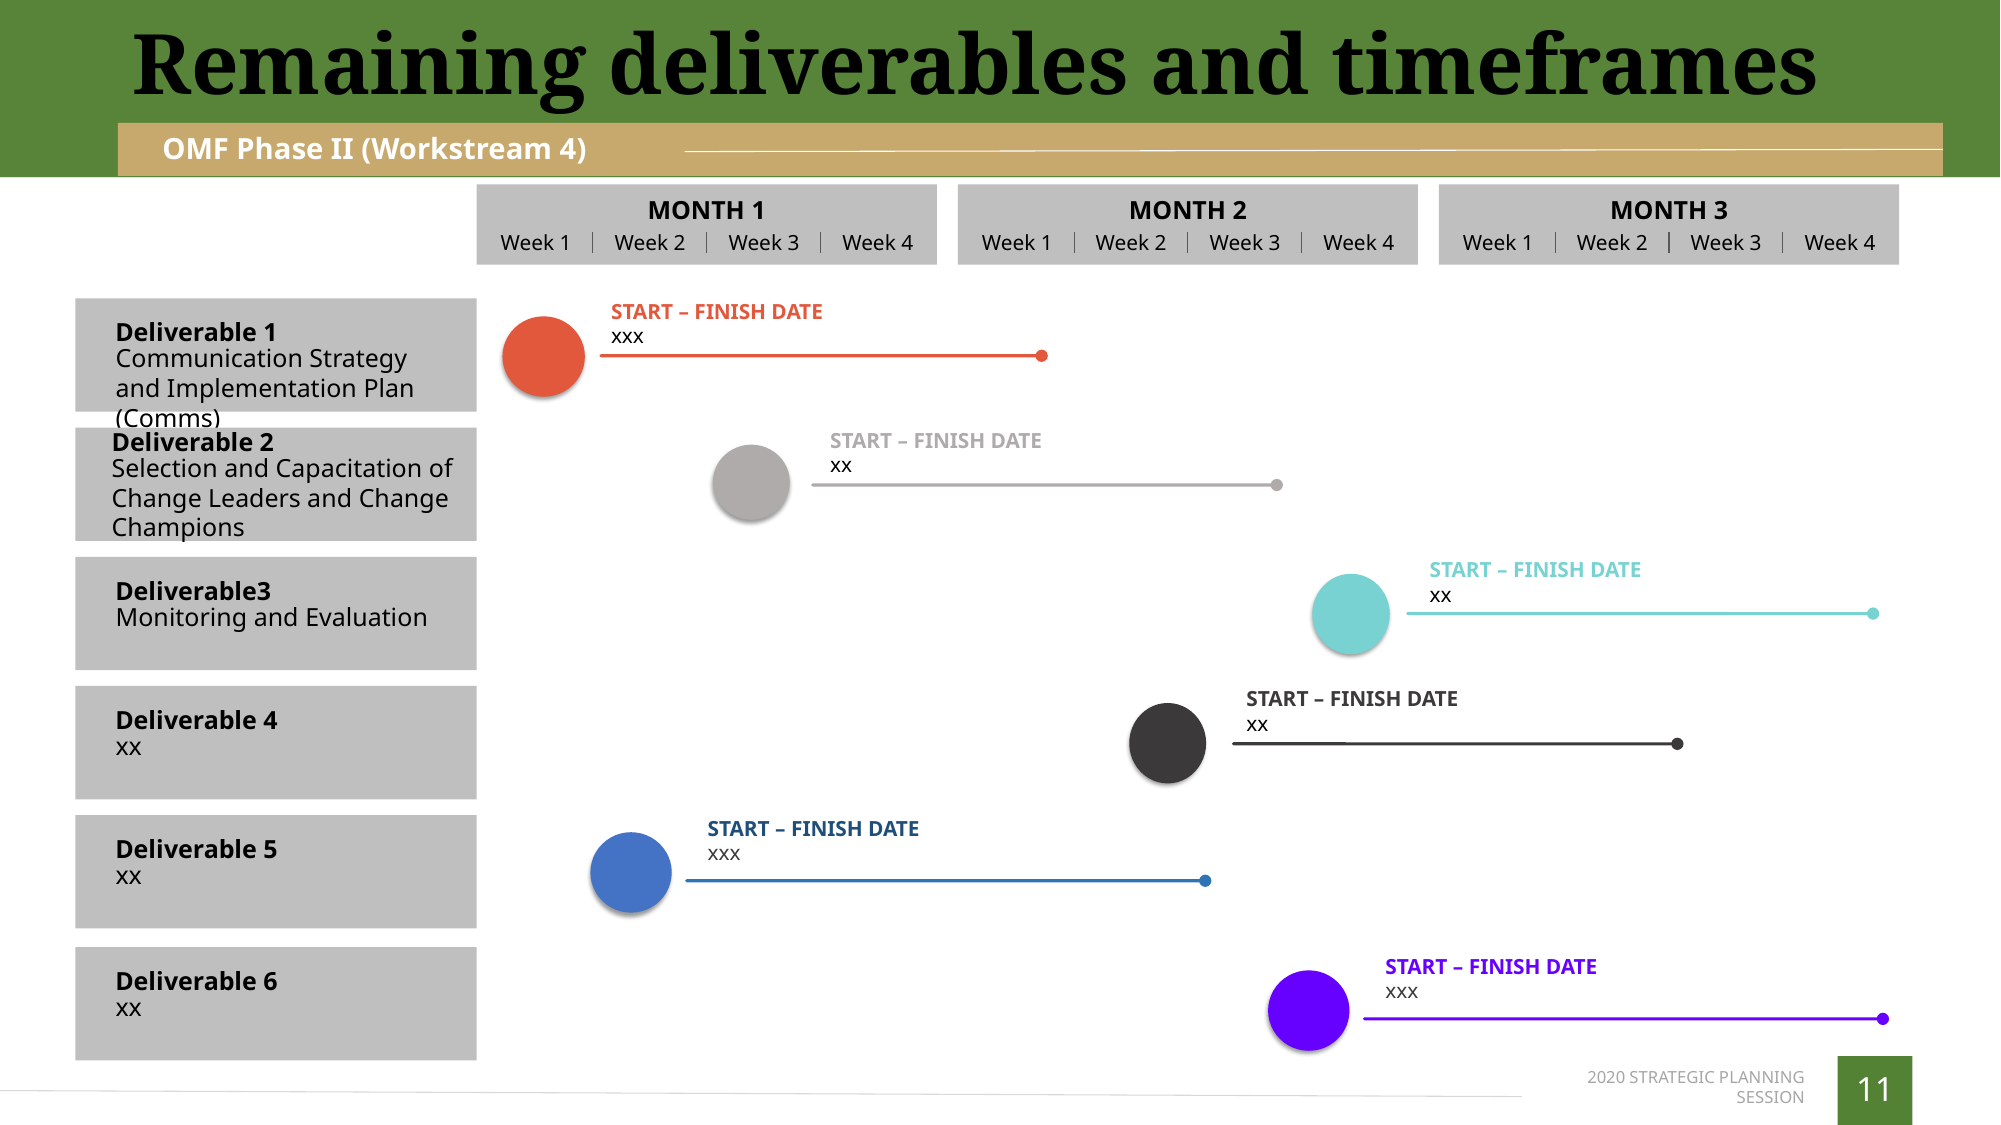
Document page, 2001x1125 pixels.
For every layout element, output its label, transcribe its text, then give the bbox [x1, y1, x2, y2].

text_box OMF Phase II (Workstream 4) [162, 135, 685, 166]
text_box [75, 685, 1678, 800]
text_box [75, 298, 1042, 412]
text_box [1268, 953, 1883, 1051]
text_box [0, 0, 2000, 178]
text_box [75, 947, 477, 1061]
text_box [75, 556, 1874, 671]
text_box xx [115, 991, 437, 1022]
text_box Deliverable 6 [115, 965, 293, 991]
text_box Remaining deliverables and timeframes [117, 0, 2000, 135]
text_box [117, 135, 1943, 176]
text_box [476, 184, 937, 265]
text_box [75, 426, 1277, 543]
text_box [957, 184, 1419, 265]
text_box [75, 815, 1206, 929]
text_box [1438, 184, 1900, 265]
